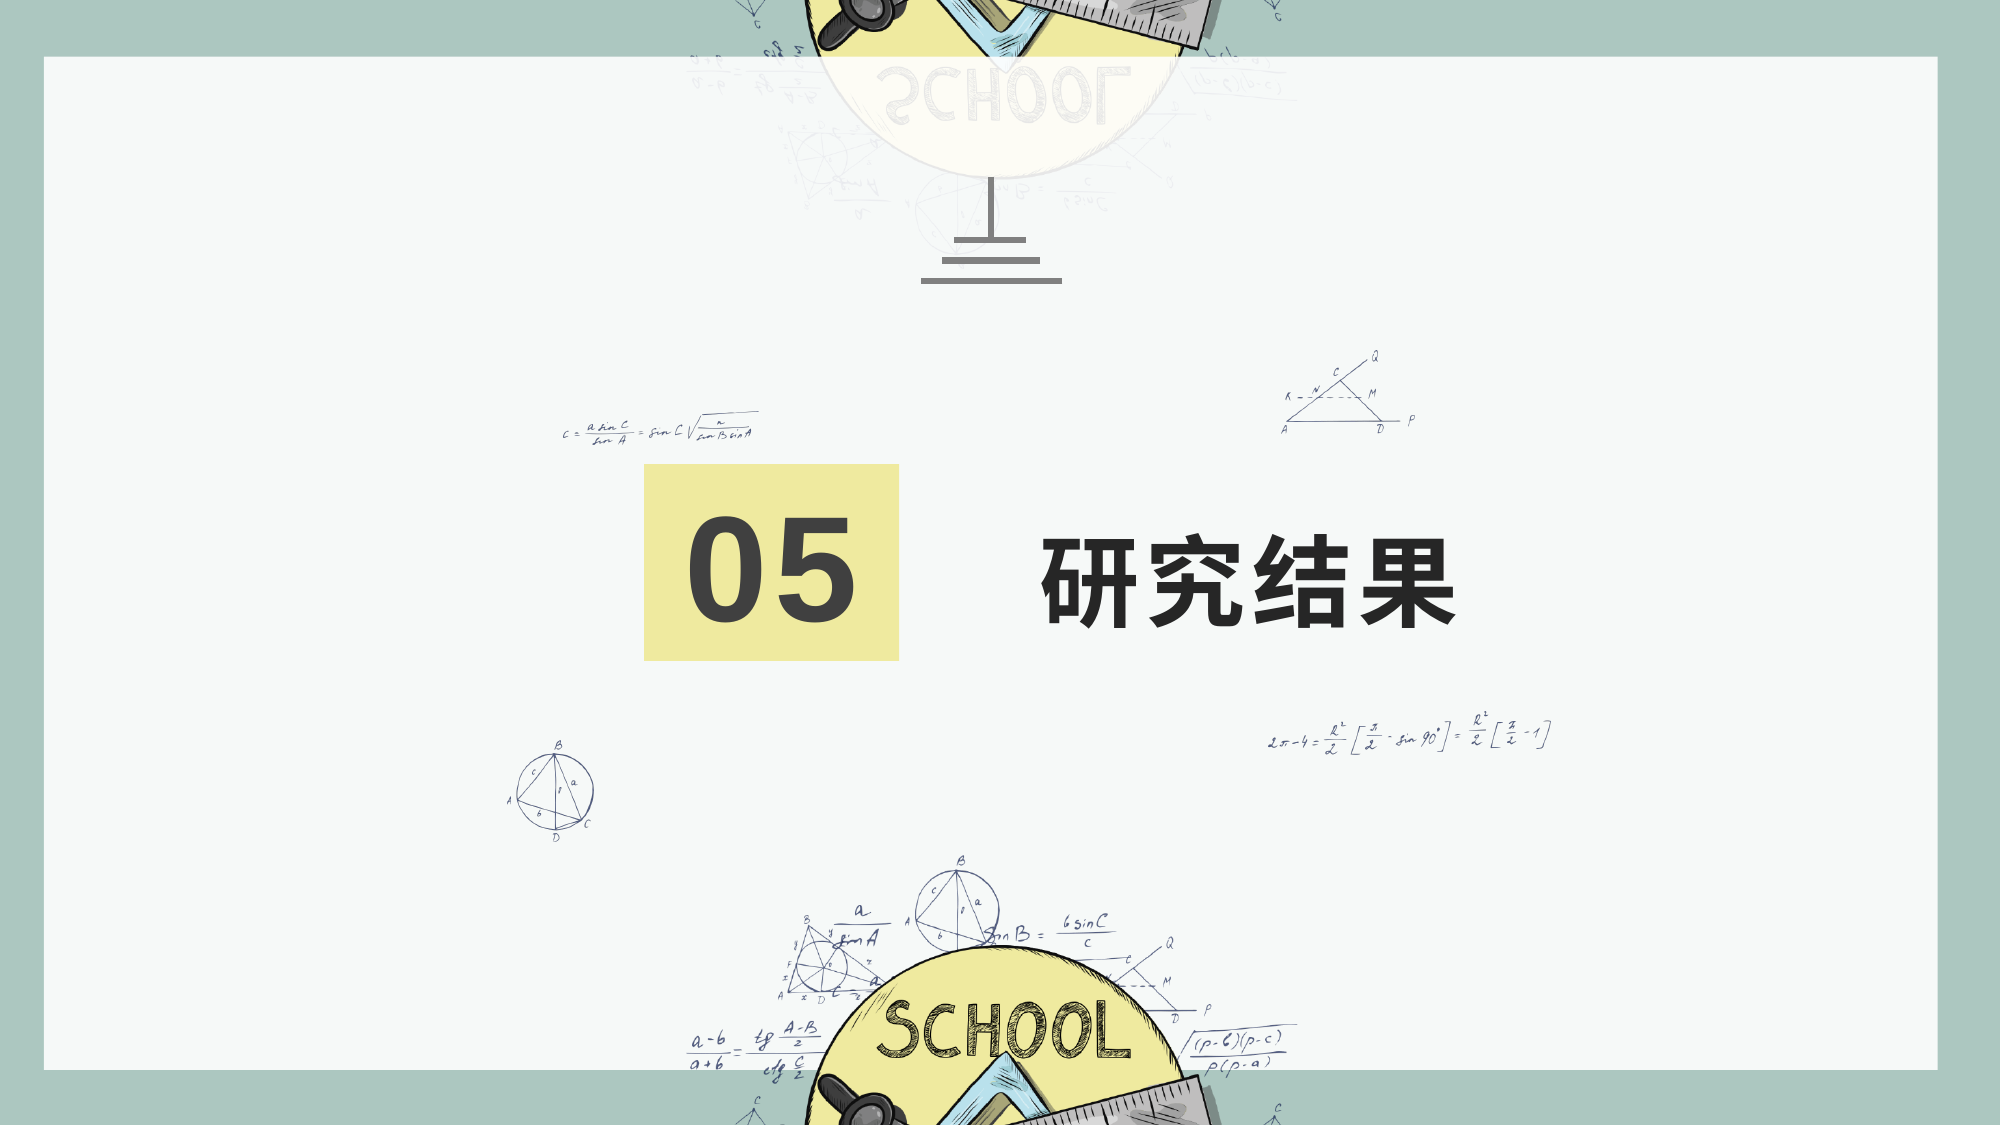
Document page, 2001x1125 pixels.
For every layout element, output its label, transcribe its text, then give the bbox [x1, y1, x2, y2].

picture [666, 855, 1334, 1125]
picture [507, 740, 594, 842]
picture [1268, 711, 1551, 755]
picture [1281, 350, 1415, 434]
picture [666, 0, 1334, 56]
picture [563, 411, 759, 445]
title 研究结果 [948, 454, 1728, 640]
text_box 05 [644, 464, 900, 661]
